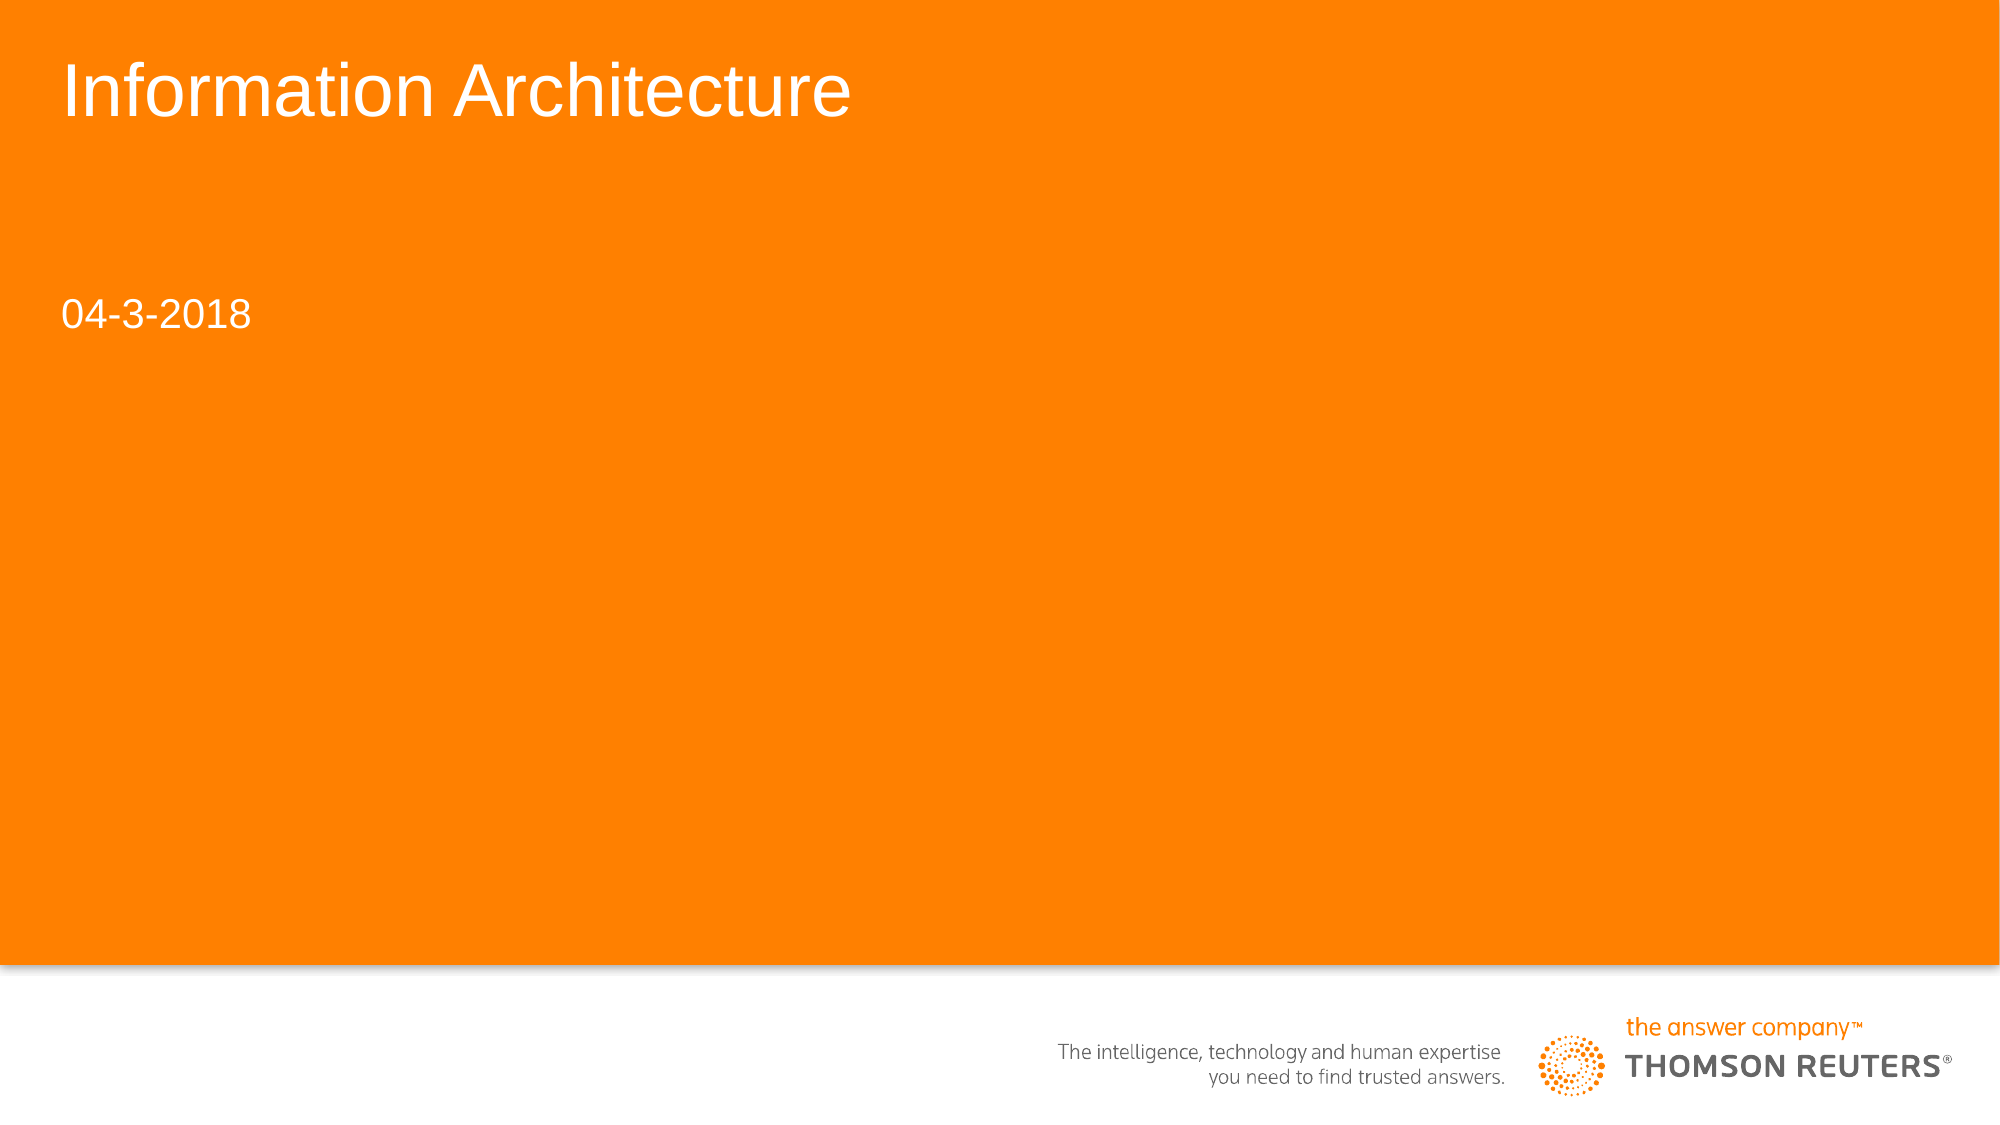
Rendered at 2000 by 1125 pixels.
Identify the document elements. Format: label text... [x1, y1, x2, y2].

title Information Architecture [61, 41, 1750, 242]
subtitle 04-3-2018 [61, 286, 1750, 575]
